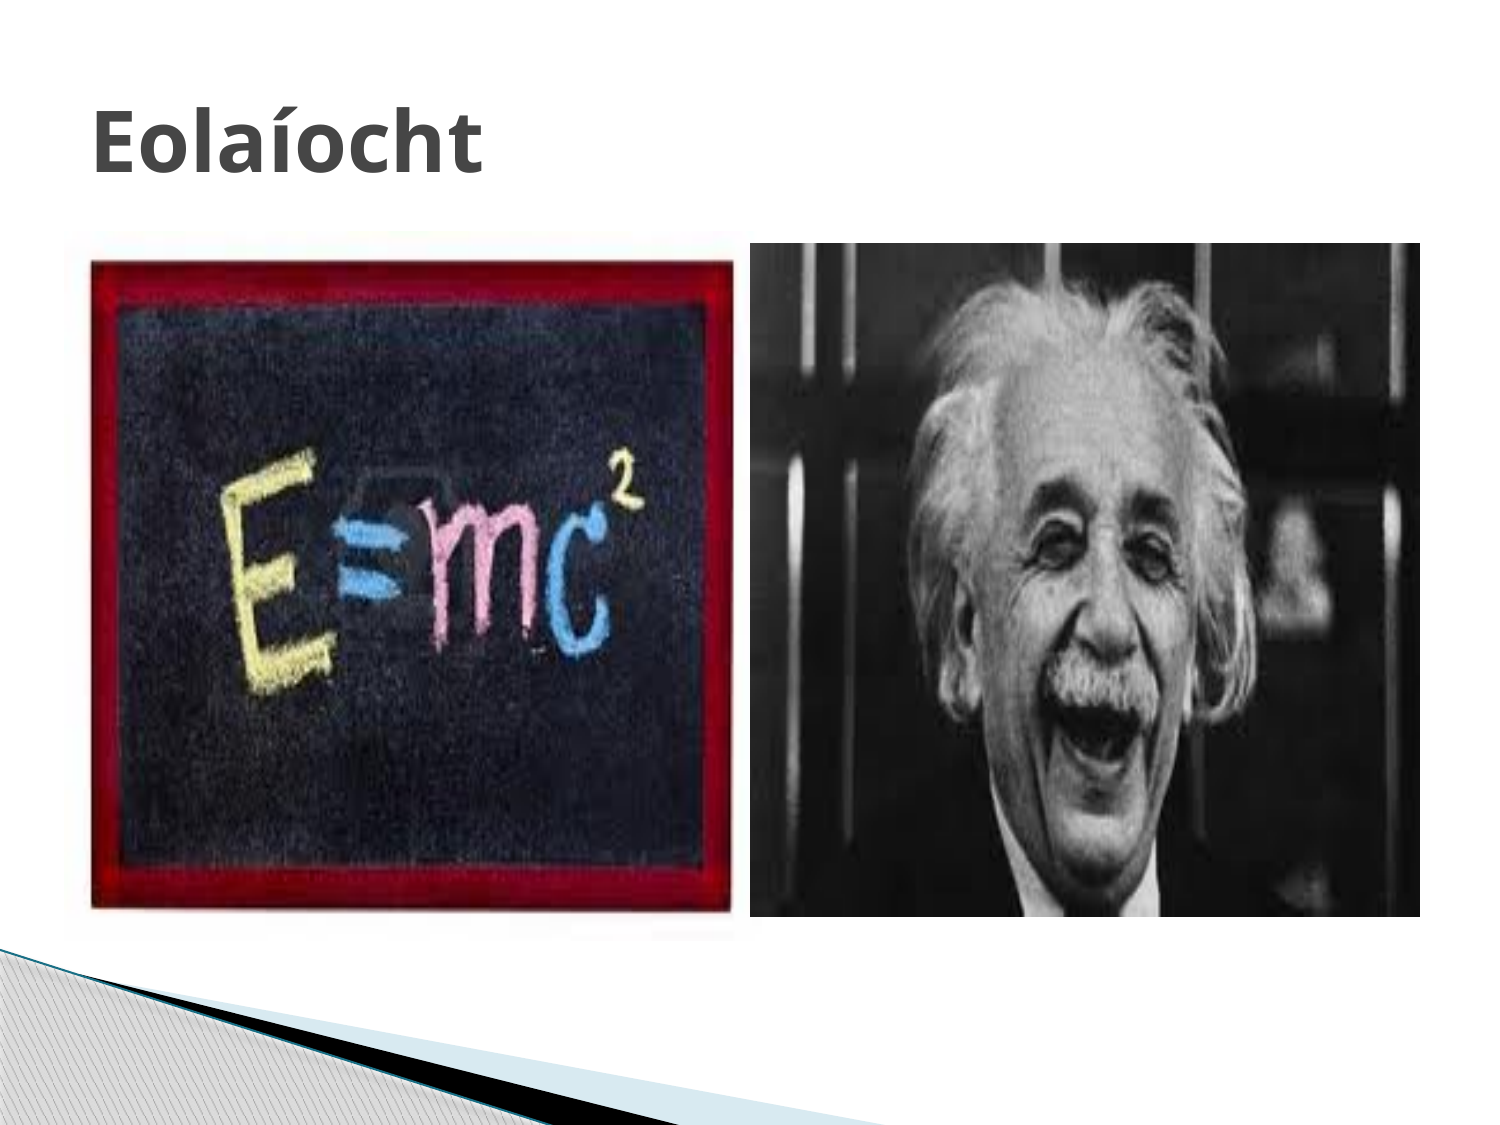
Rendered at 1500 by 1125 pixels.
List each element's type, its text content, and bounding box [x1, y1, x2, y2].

picture [64, 231, 1420, 941]
title Eolaíocht [75, 45, 1425, 233]
